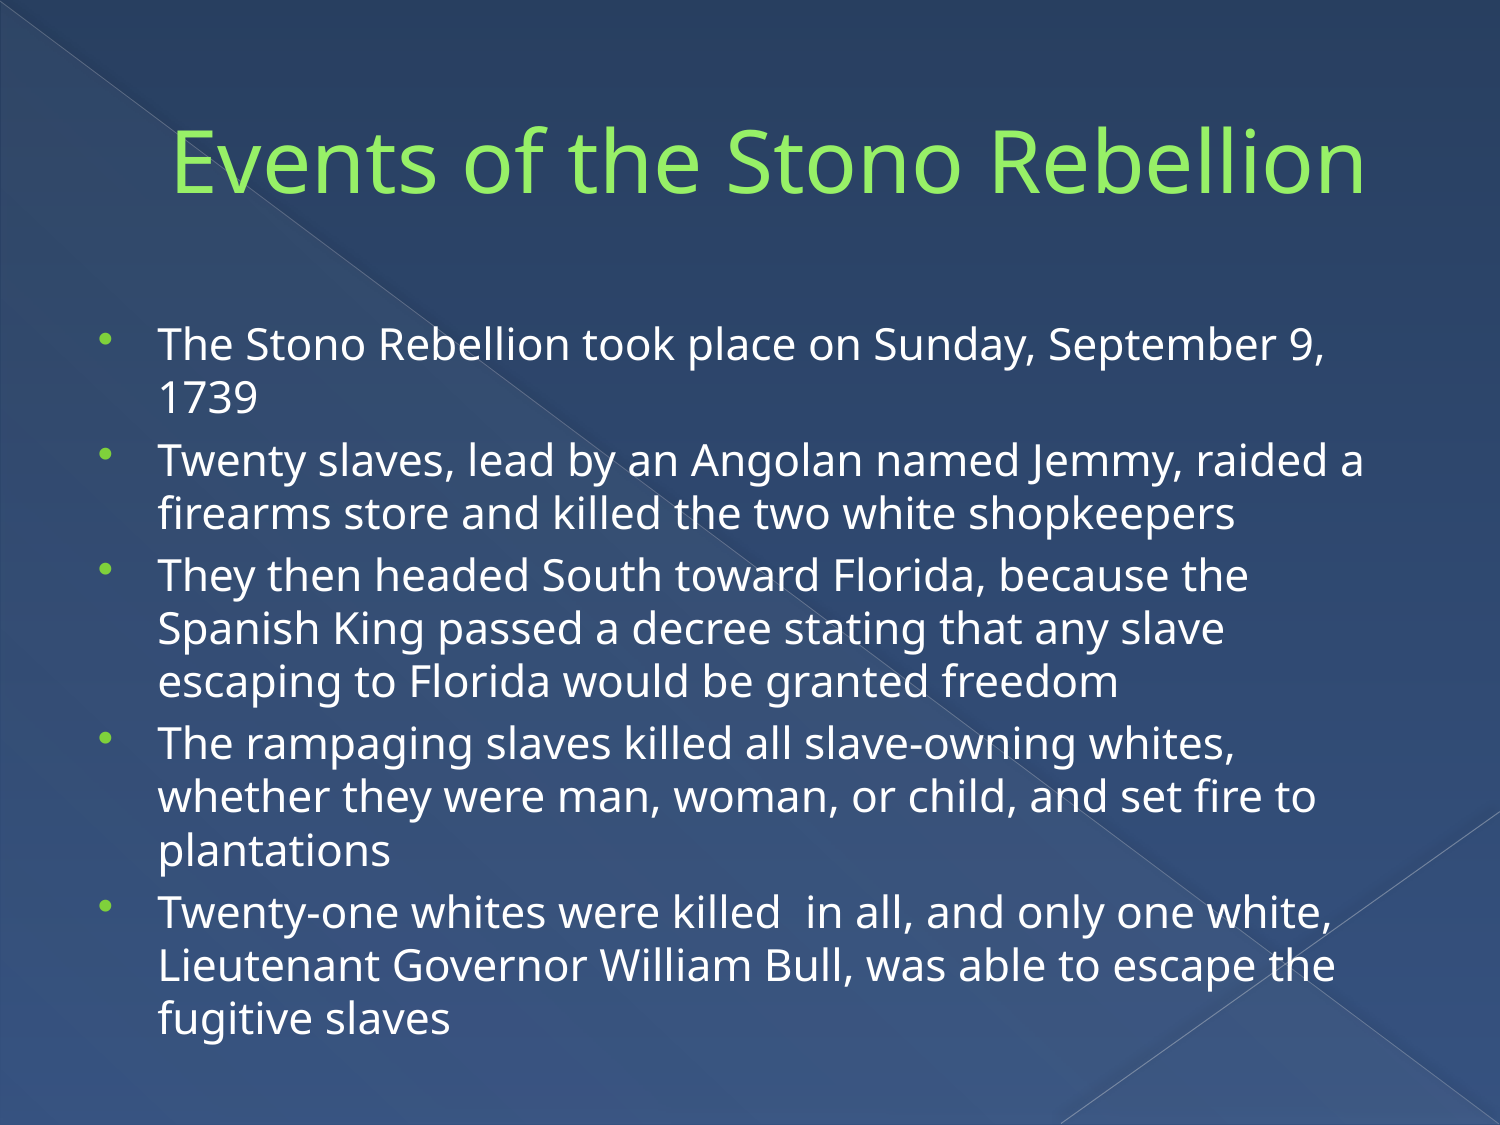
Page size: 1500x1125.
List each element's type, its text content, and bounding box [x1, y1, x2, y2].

list The Stono Rebellion took place on Sunday, September 9, 1739 Twenty slaves, lead by an Angolan named Jemmy, raided a firearms store and killed the two white shopkeepers They then headed South toward Florida, because the Spanish King passed a decree stating that any slave escaping to Florida would be granted freedom The rampaging slaves killed all slave-owning whites, whether they were man, woman, or child, and set fire to plantations Twenty-one whites were killed in all, and only one white, Lieutenant Governor William Bull, was able to escape the fugitive slaves [74, 308, 1426, 1060]
title Events of the Stono Rebellion [75, 43, 1425, 274]
